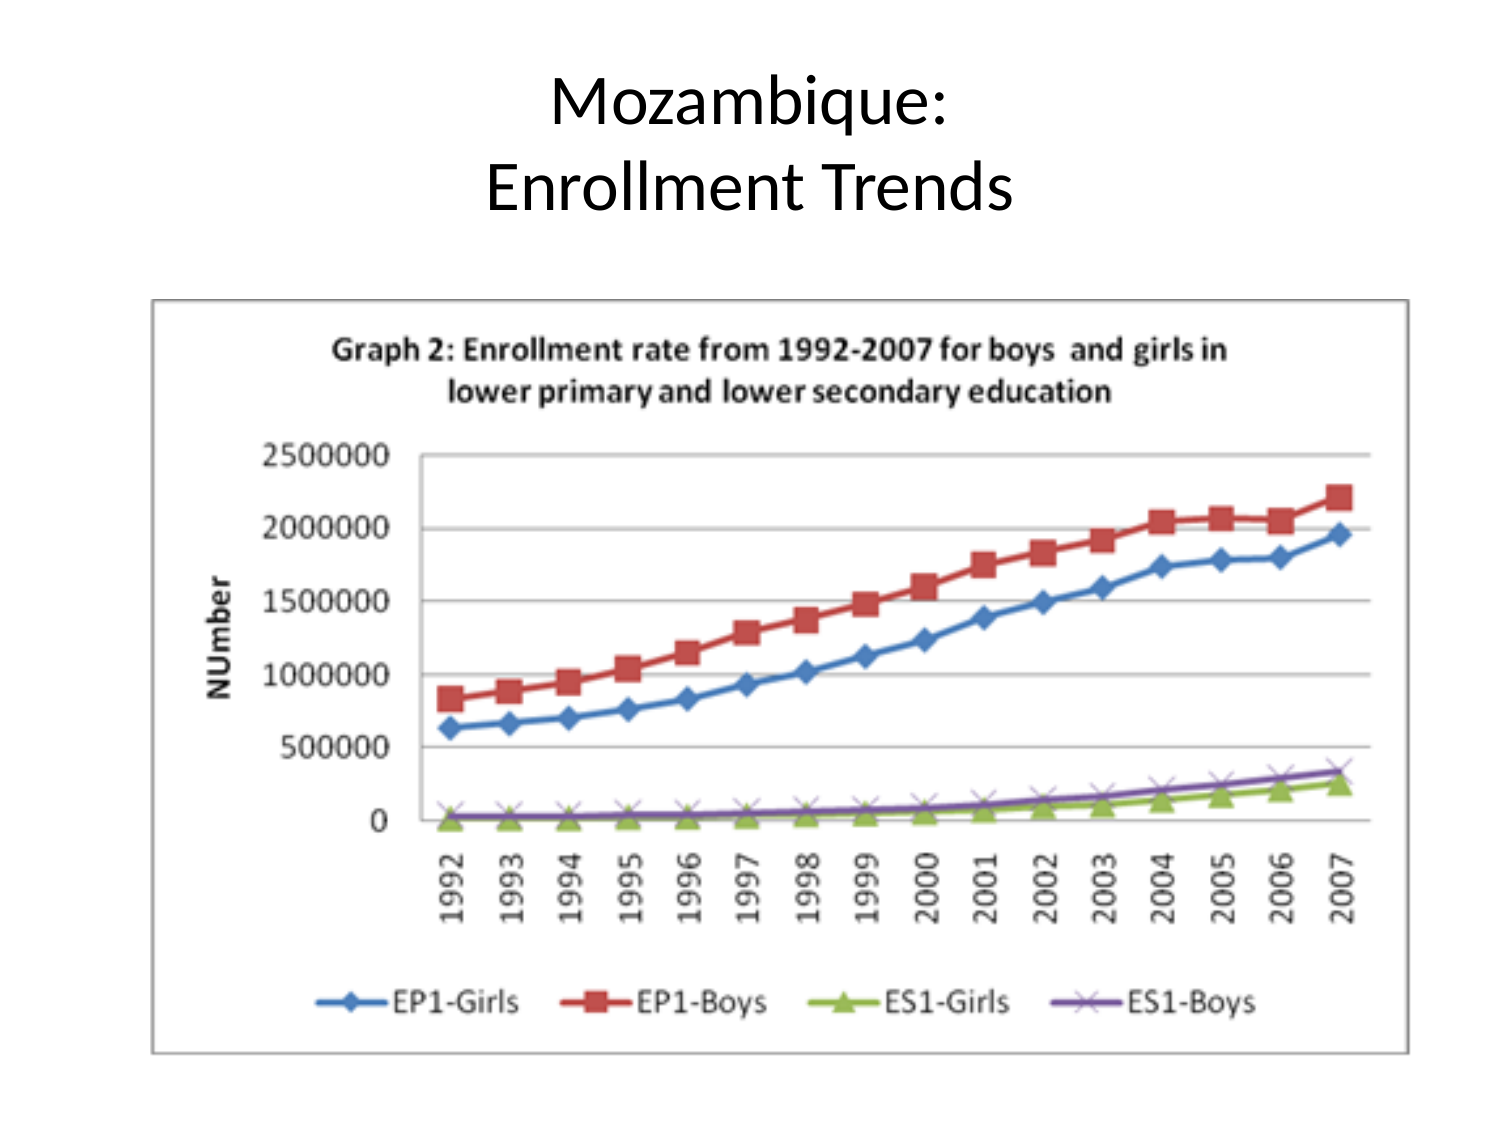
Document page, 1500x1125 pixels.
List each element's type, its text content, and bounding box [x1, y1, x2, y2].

title Mozambique: Enrollment Trends [75, 45, 1425, 233]
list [149, 299, 1413, 1059]
